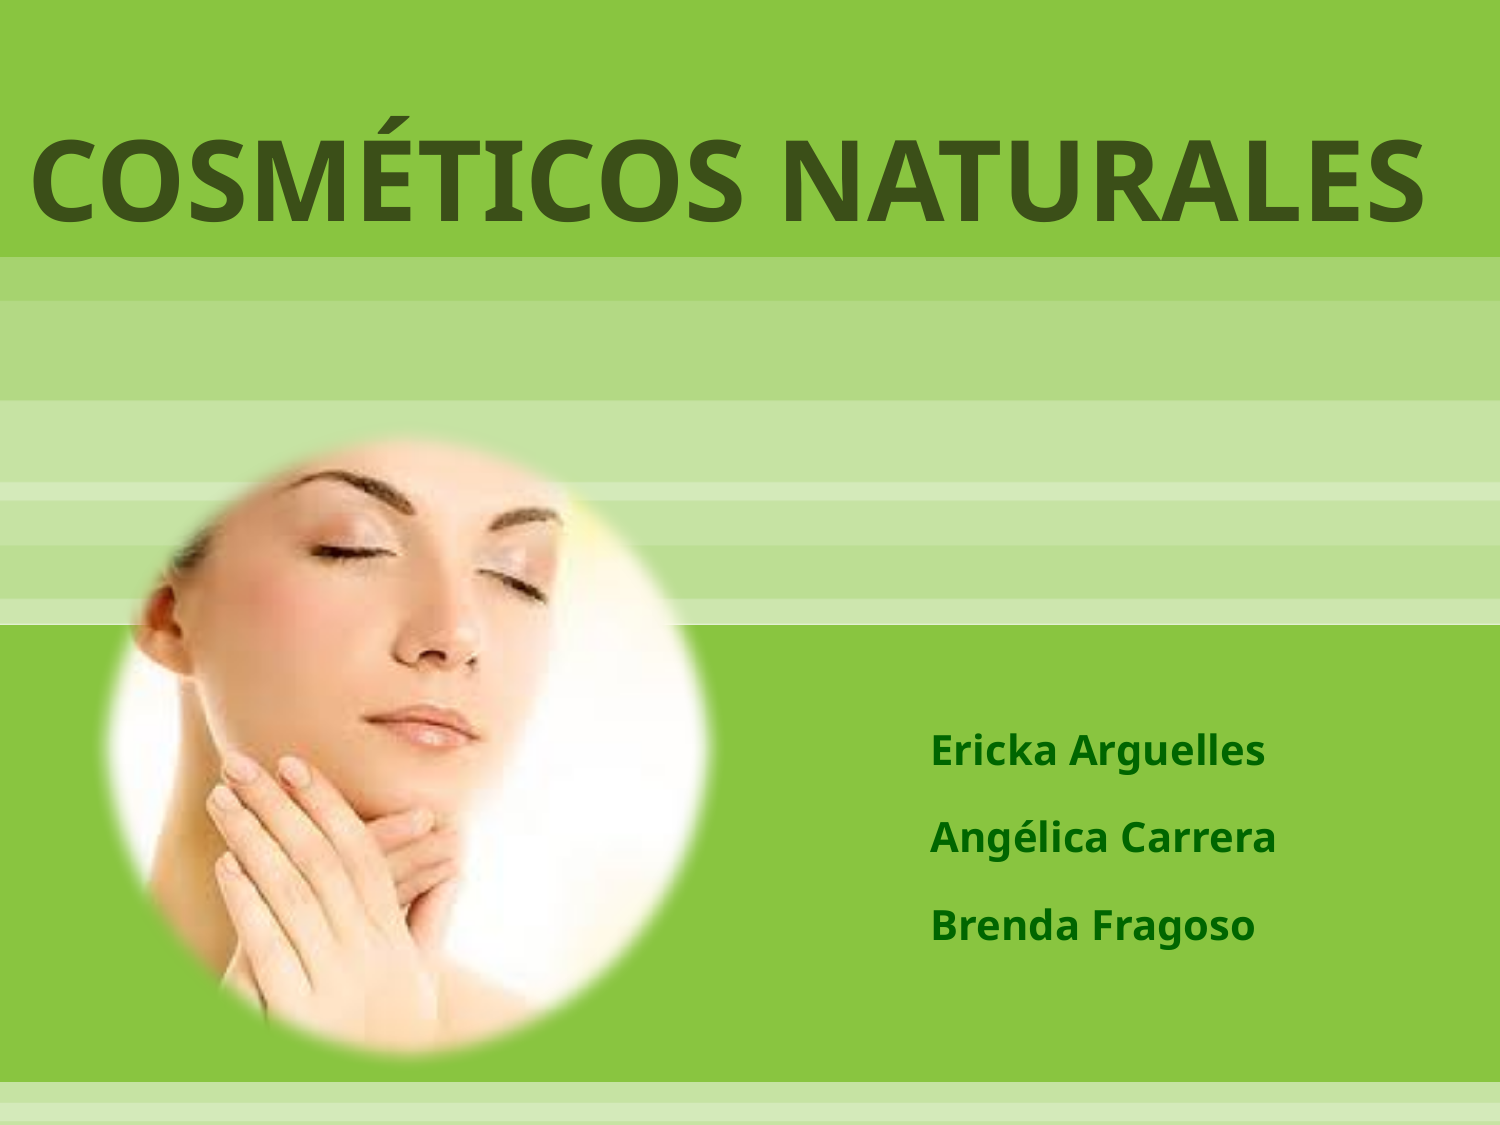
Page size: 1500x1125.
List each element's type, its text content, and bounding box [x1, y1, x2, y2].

picture [0, 257, 1500, 625]
text_box Cosméticos naturales [0, 101, 1456, 252]
subtitle Ericka Arguelles Angélica Carrera Brenda Fragoso [915, 716, 1500, 1004]
picture [0, 1082, 1500, 1125]
picture [86, 419, 728, 1075]
